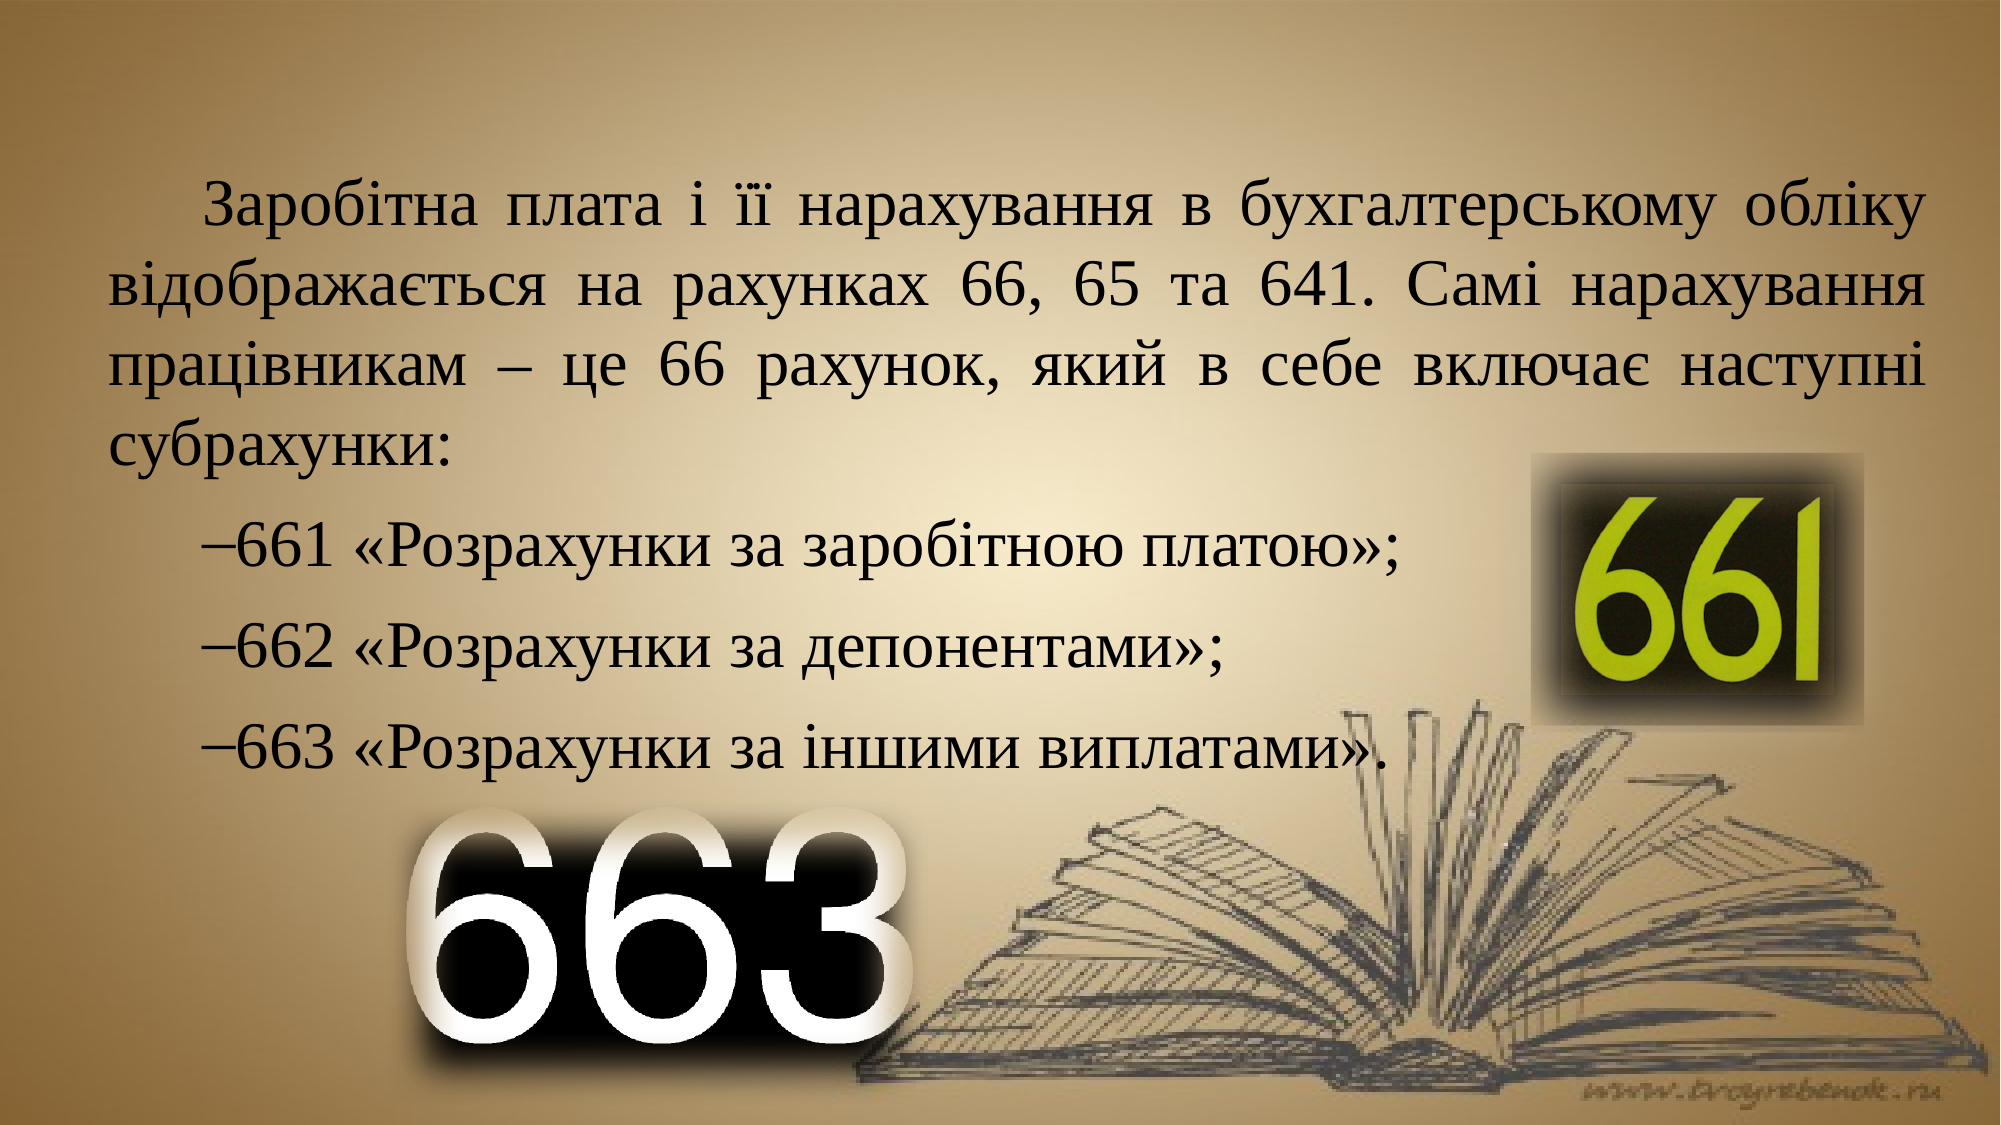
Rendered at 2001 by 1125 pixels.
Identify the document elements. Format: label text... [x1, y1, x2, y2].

list Заробітна плата і її нарахування в бухгалтерському обліку відображається на рахунках 66, 65 та 641. Самі нарахування працівникам – це 66 рахунок, який в себе включає наступні субрахунки: 661 «Розрахунки за заробітною платою»; 662 «Розрахунки за депонентами»; 663 «Розрахунки за іншими виплатами». [56, 50, 1945, 1085]
picture [0, 0, 2001, 1125]
